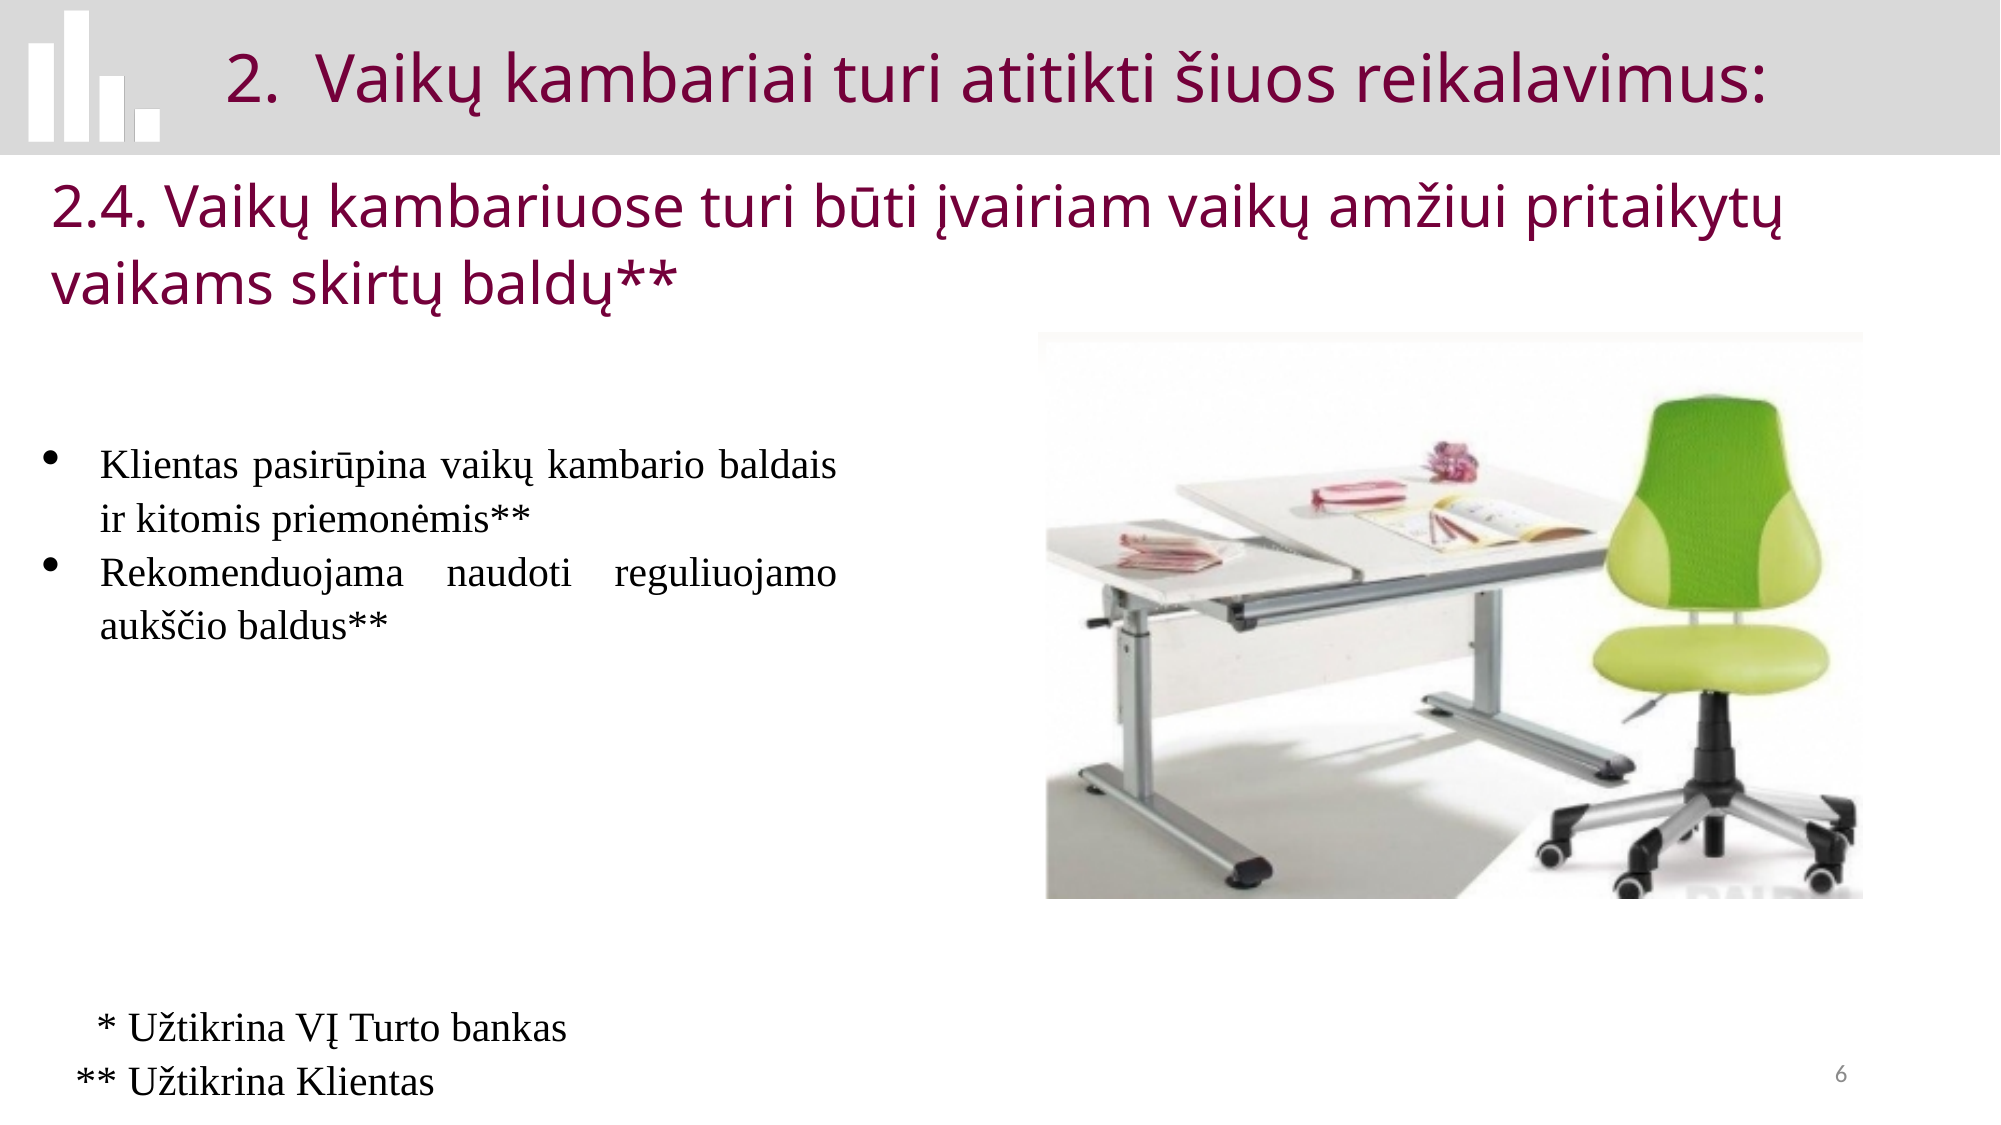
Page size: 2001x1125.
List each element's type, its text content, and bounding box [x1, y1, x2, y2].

picture [1038, 332, 1863, 899]
text_box * Užtikrina VĮ Turto bankas ** Užtikrina Klientas [60, 989, 885, 1112]
text_box Klientas pasirūpina vaikų kambario baldais ir kitomis priemonėmis** Rekomenduojama naudoti reguliuojamo aukščio baldus** [28, 426, 853, 656]
text_box 2.4. Vaikų kambariuose turi būti įvairiam vaikų amžiui pritaikytų vaikams skirtų baldų** [36, 118, 1983, 324]
slide_number 6 [1412, 1042, 1863, 1103]
text_box 2. Vaikų kambariai turi atitikti šiuos reikalavimus: [210, 11, 1881, 118]
text_box [0, 0, 2000, 155]
picture [28, 10, 160, 142]
